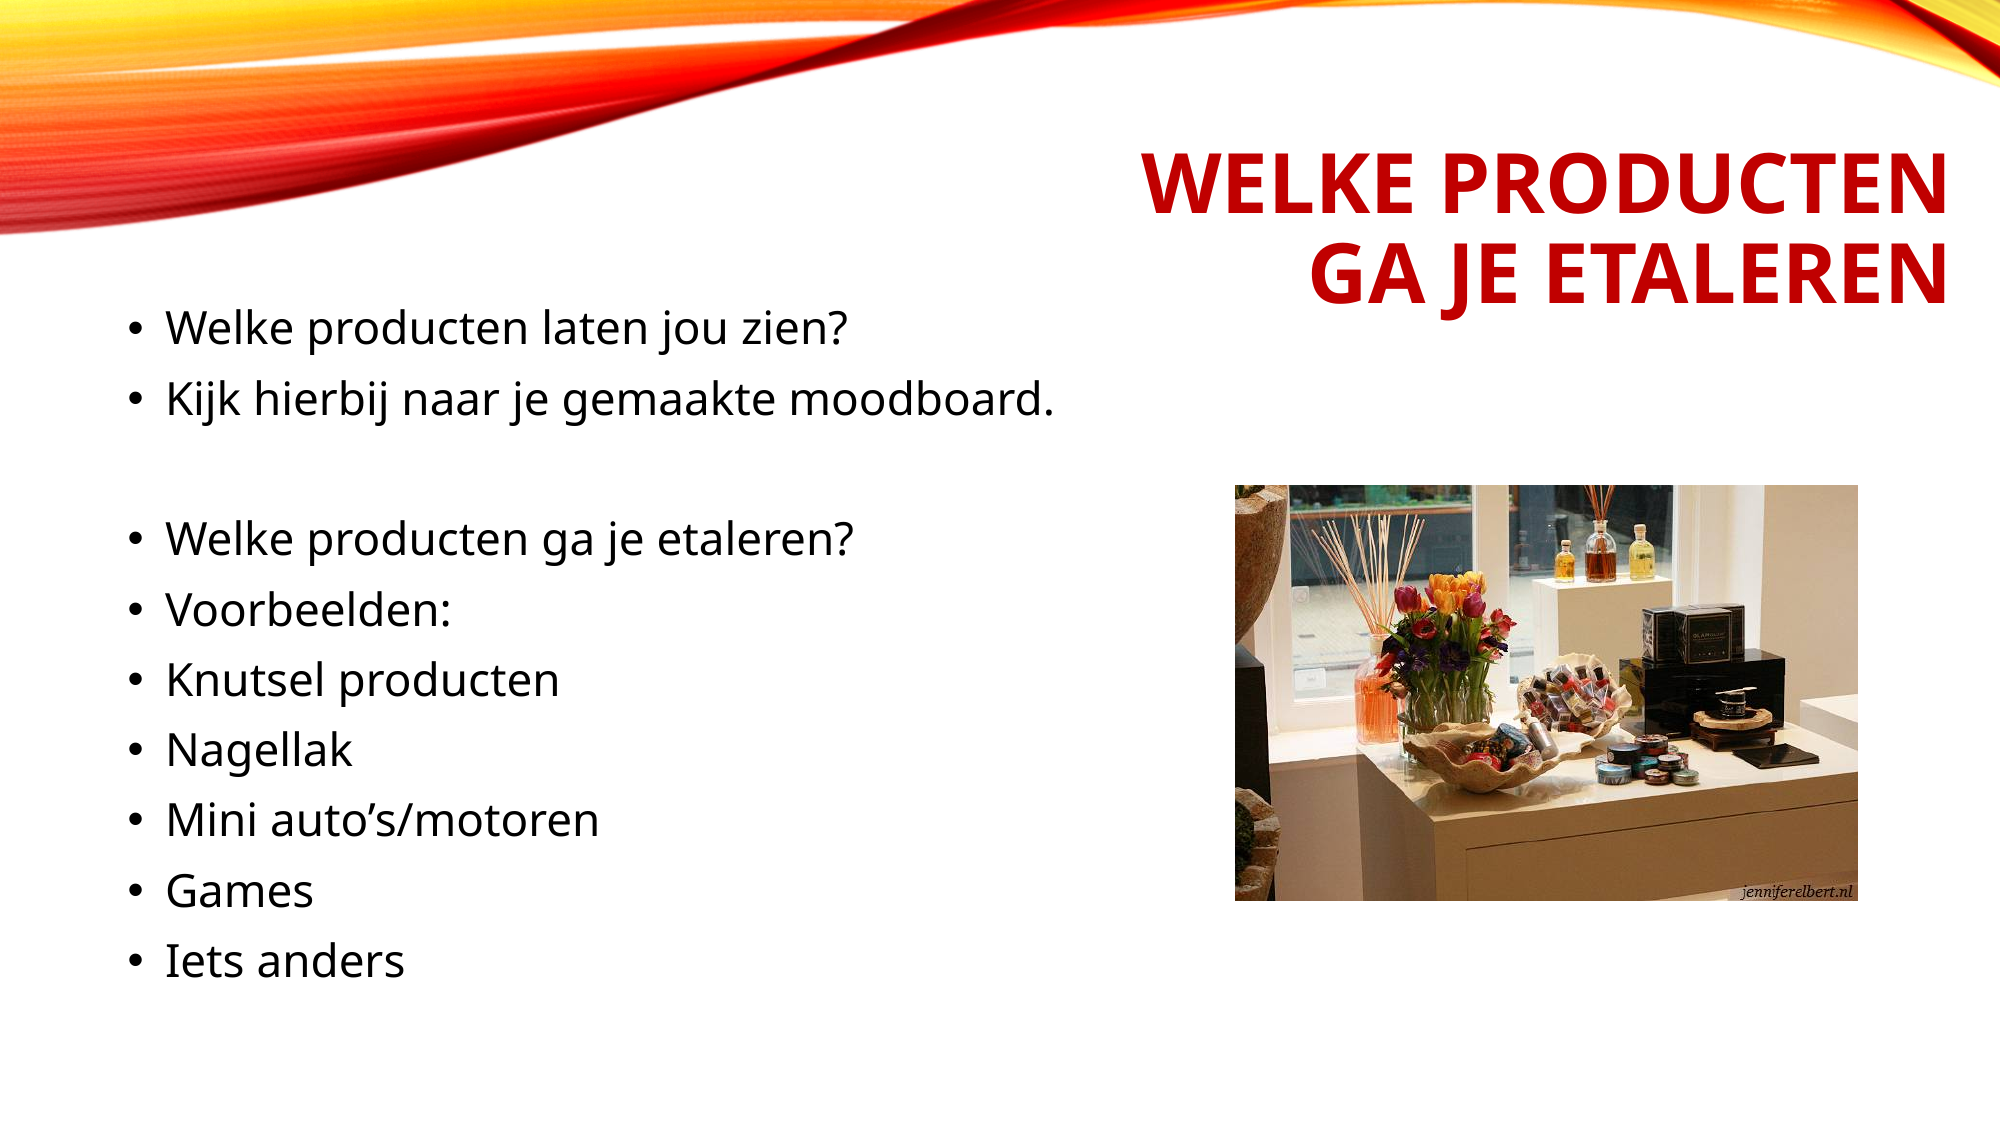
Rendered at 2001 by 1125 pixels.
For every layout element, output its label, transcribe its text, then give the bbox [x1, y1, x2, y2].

title Welke producten ga je etaleren [372, 125, 1968, 338]
picture [0, 0, 2000, 237]
picture [1235, 485, 1859, 901]
list Welke producten laten jou zien? Kijk hierbij naar je gemaakte moodboard. Welke producten ga je etaleren? Voorbeelden: Knutsel producten Nagellak Mini auto’s/motoren Games Iets anders [112, 297, 1888, 1021]
